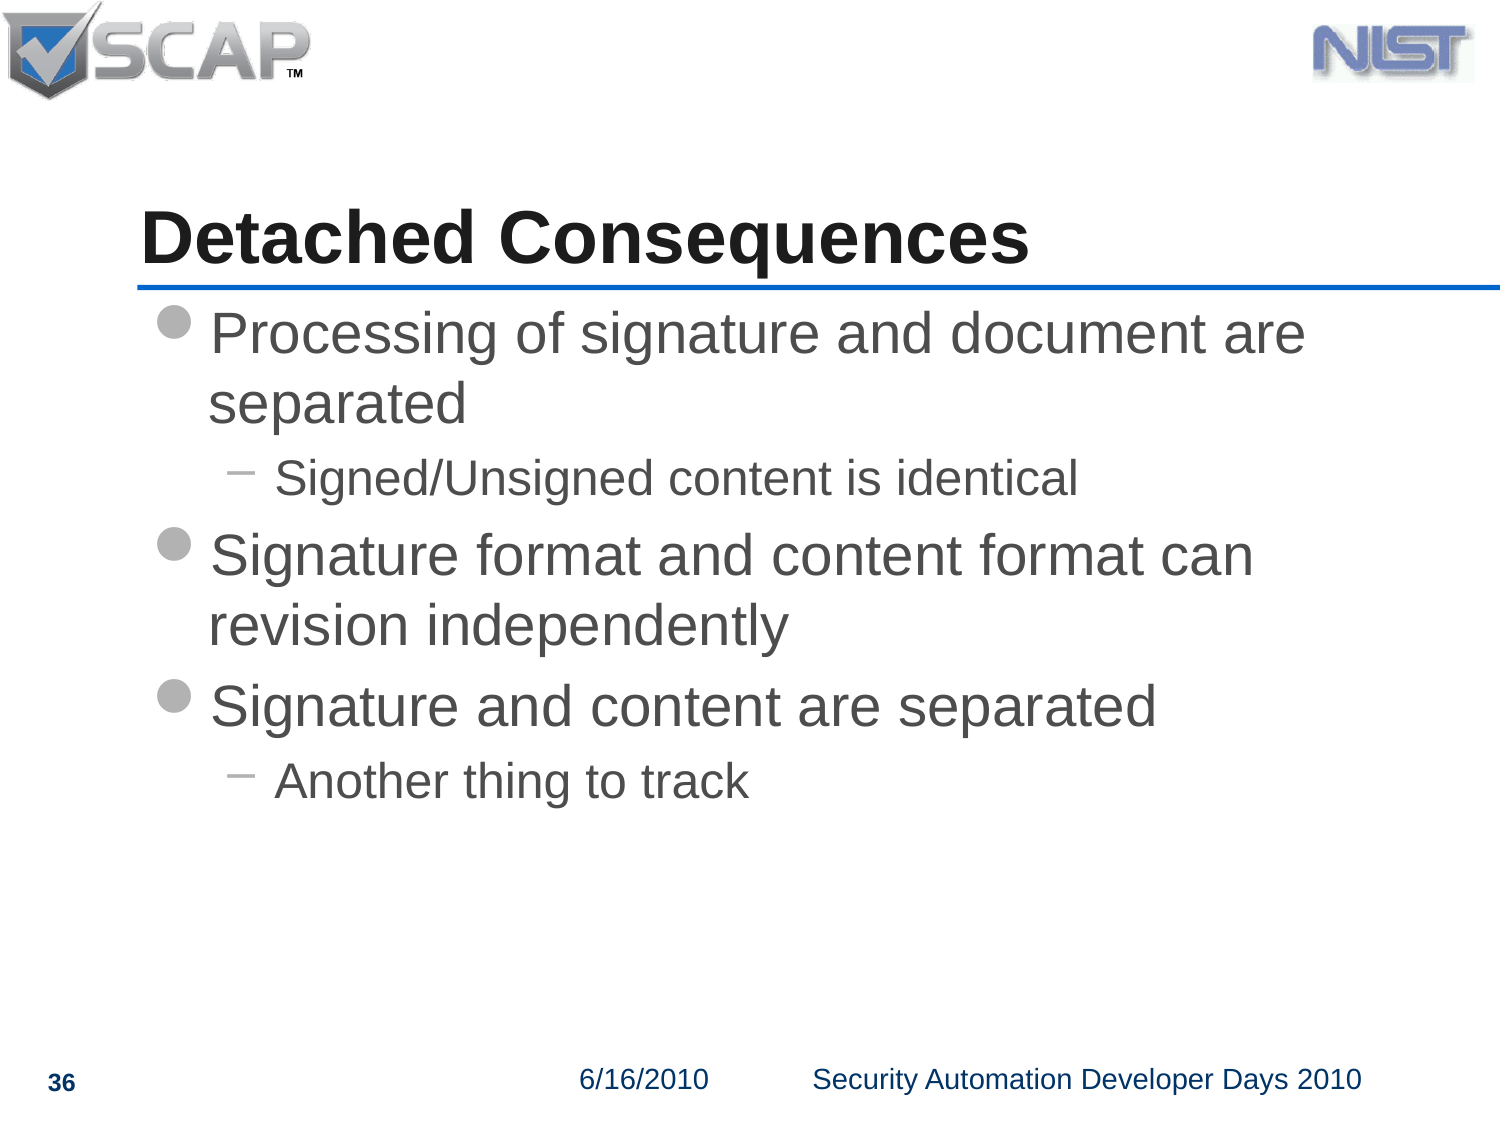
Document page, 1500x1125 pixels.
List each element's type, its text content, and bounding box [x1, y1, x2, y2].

title Detached Consequences [124, 99, 1426, 288]
footer Security Automation Developer Days 2010 [749, 1024, 1426, 1104]
picture [1312, 24, 1475, 83]
picture [0, 0, 313, 103]
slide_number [374, 1026, 725, 1104]
list Processing of signature and document are separated Signed/Unsigned content is identical Signature format and content format can revision independently Signature and content are separated Another thing to track [137, 287, 1400, 1026]
slide_number 36 [13, 1023, 111, 1105]
